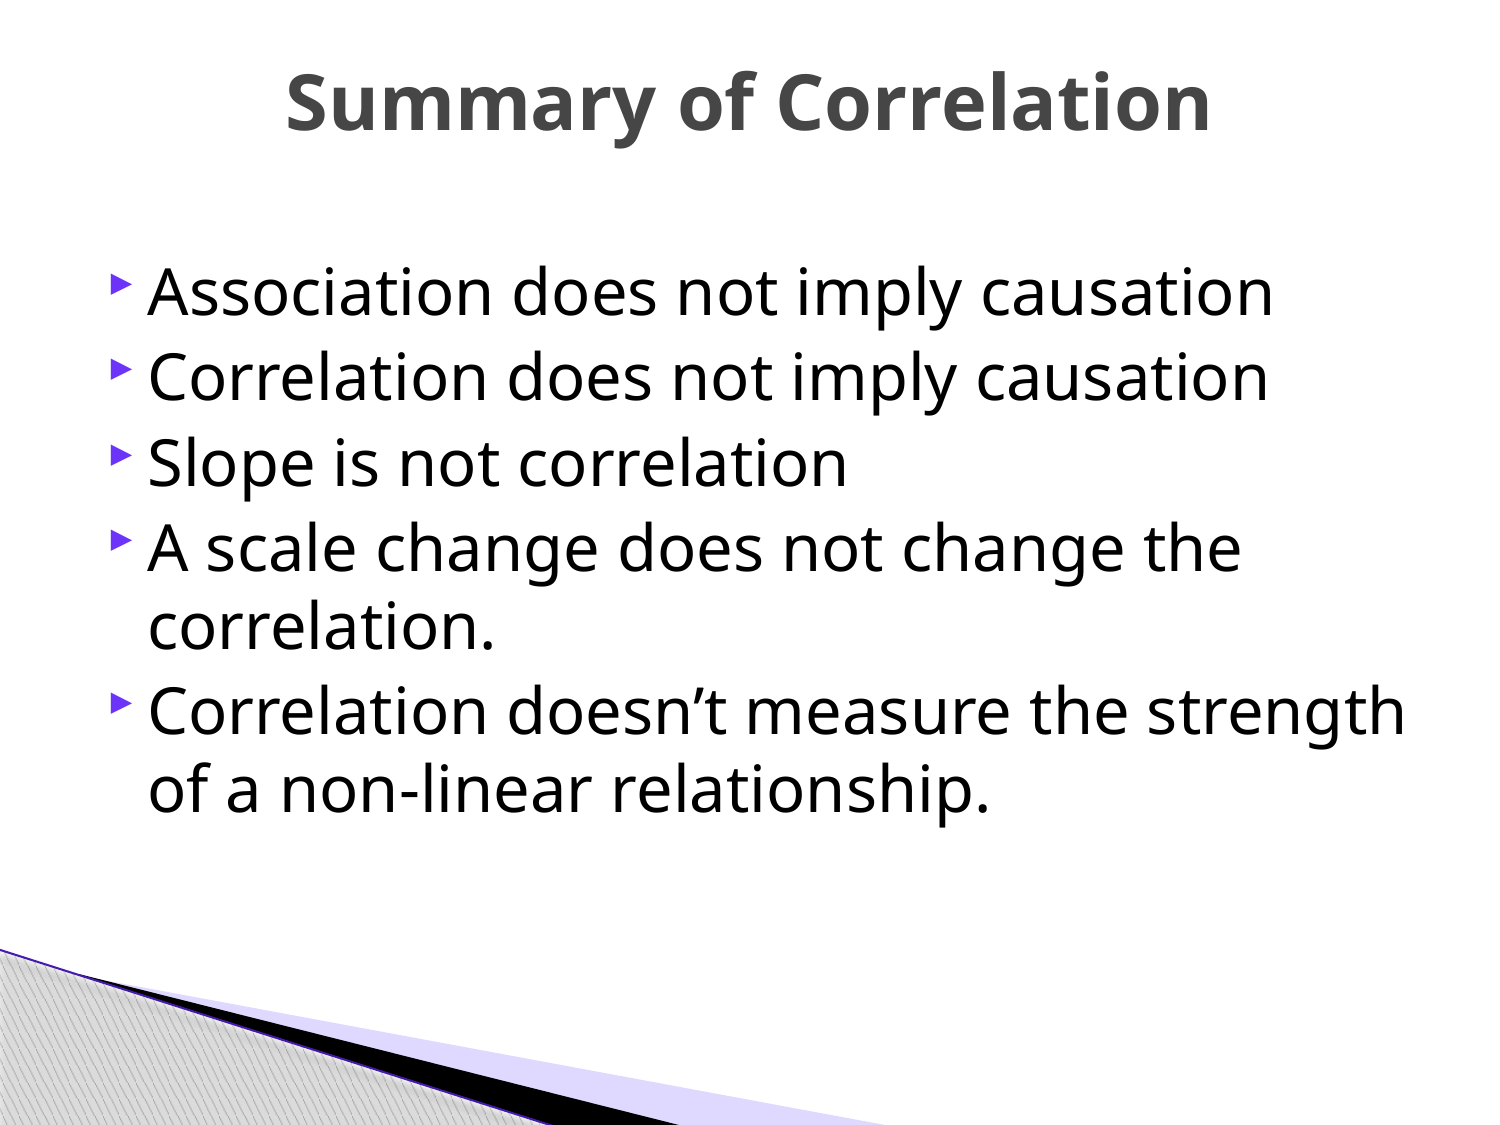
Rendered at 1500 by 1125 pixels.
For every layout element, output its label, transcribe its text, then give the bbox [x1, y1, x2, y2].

title Summary of Correlation [75, 45, 1425, 233]
list Association does not imply causation Correlation does not imply causation Slope is not correlation A scale change does not change the correlation. Correlation doesn’t measure the strength of a non-linear relationship. [75, 243, 1425, 986]
